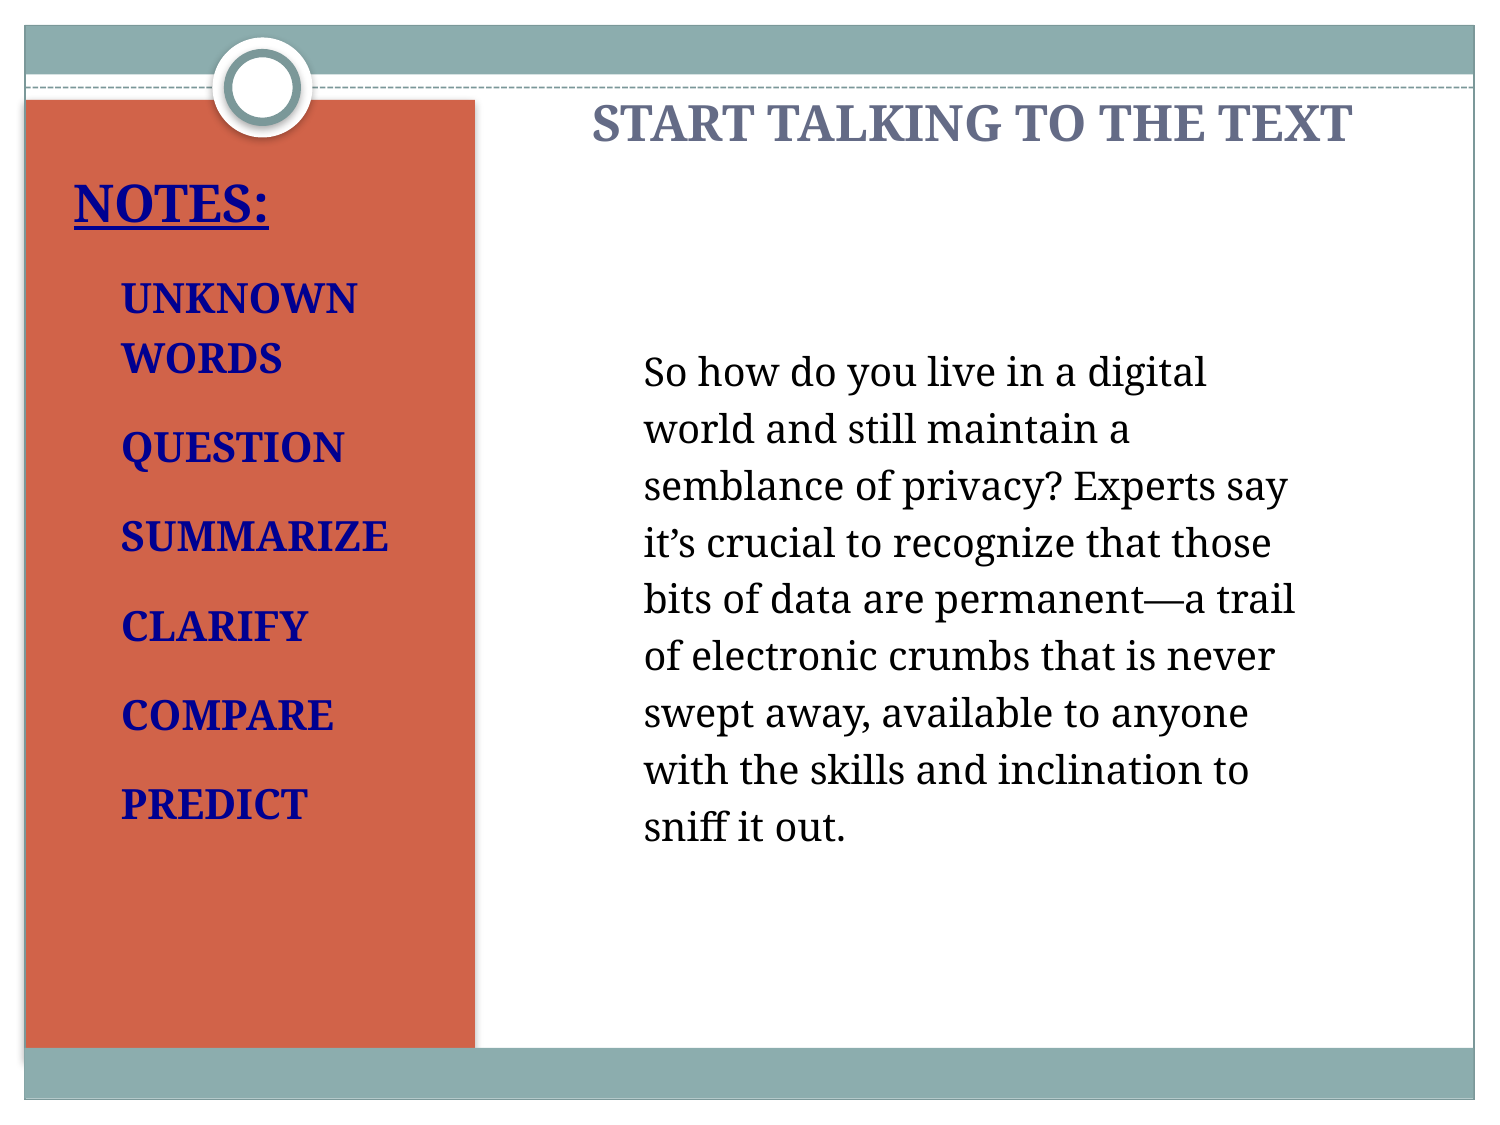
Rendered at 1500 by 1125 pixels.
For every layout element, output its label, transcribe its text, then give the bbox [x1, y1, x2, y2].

list NOTES: UNKNOWN WORDS QUESTION SUMMARIZE CLARIFY COMPARE PREDICT [58, 162, 460, 1026]
text_box So how do you live in a digital world and still maintain a semblance of privacy? Experts say it’s crucial to recognize that those bits of data are permanent—a trail of electronic crumbs that is never swept away, available to anyone with the skills and inclination to sniff it out. [628, 329, 1341, 857]
title START TALKING TO THE TEXT [491, 83, 1455, 285]
